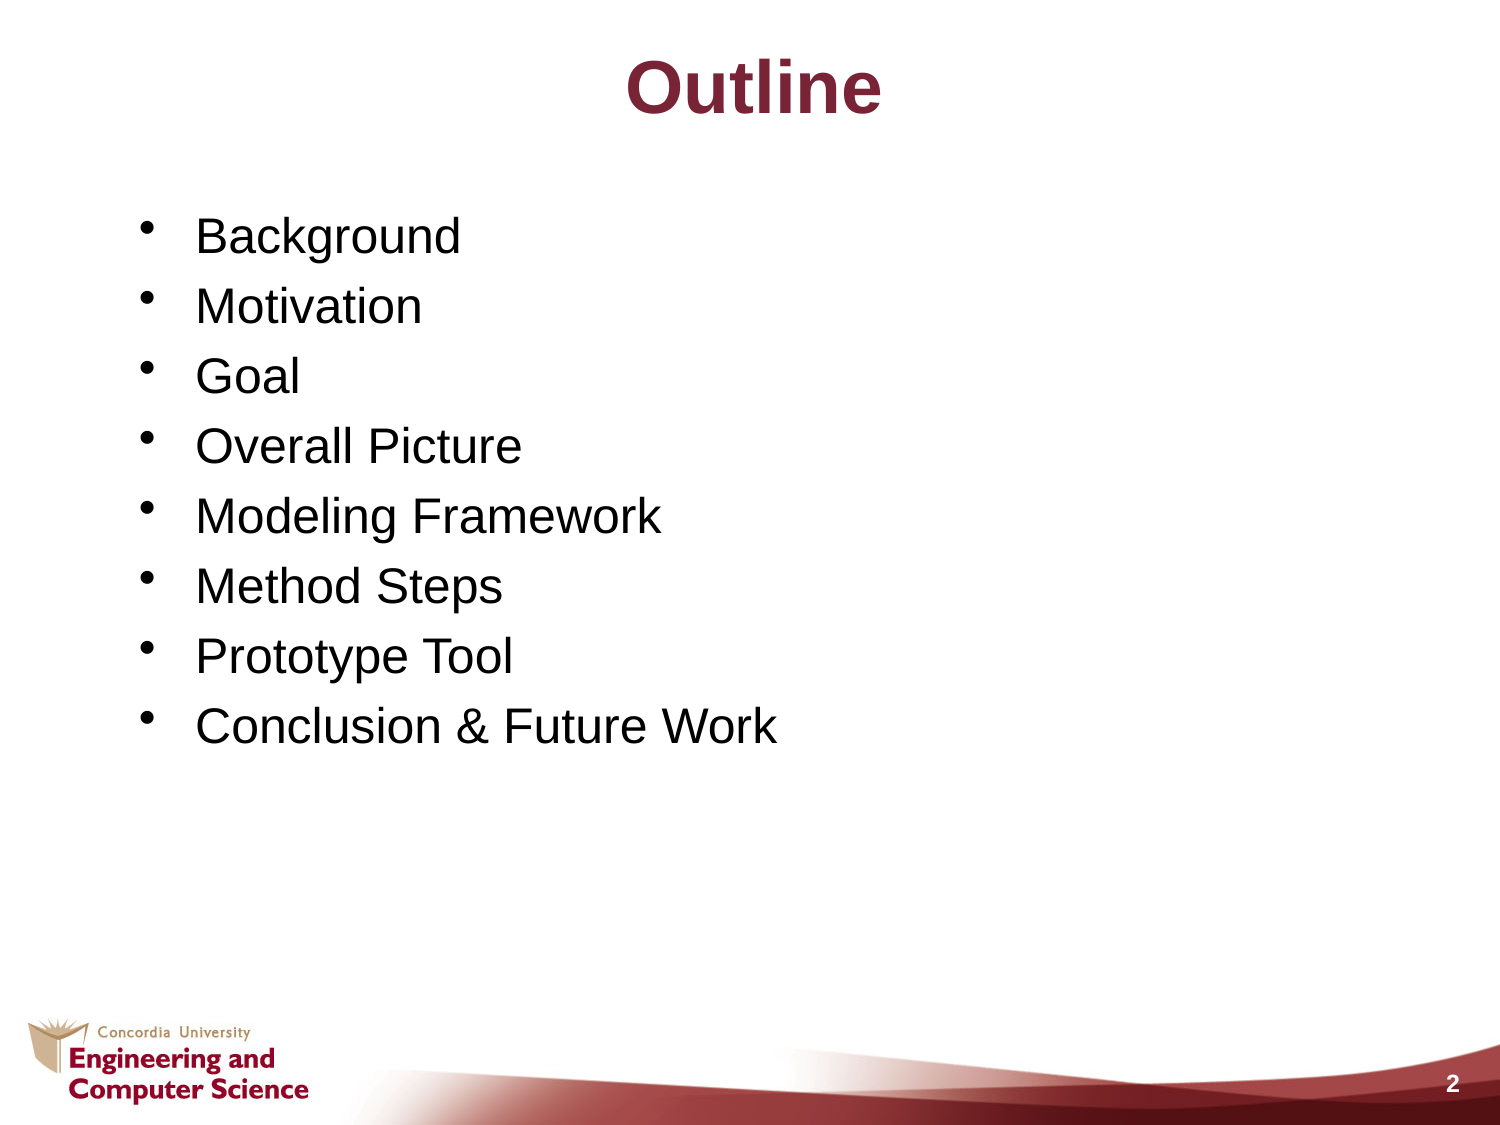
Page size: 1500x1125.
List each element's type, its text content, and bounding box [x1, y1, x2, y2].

picture [0, 0, 1500, 1125]
title Outline [116, 30, 1393, 150]
list Background Motivation Goal Overall Picture Modeling Framework Method Steps Prototype Tool Conclusion & Future Work [123, 196, 1335, 988]
slide_number 2 [1387, 1052, 1475, 1113]
